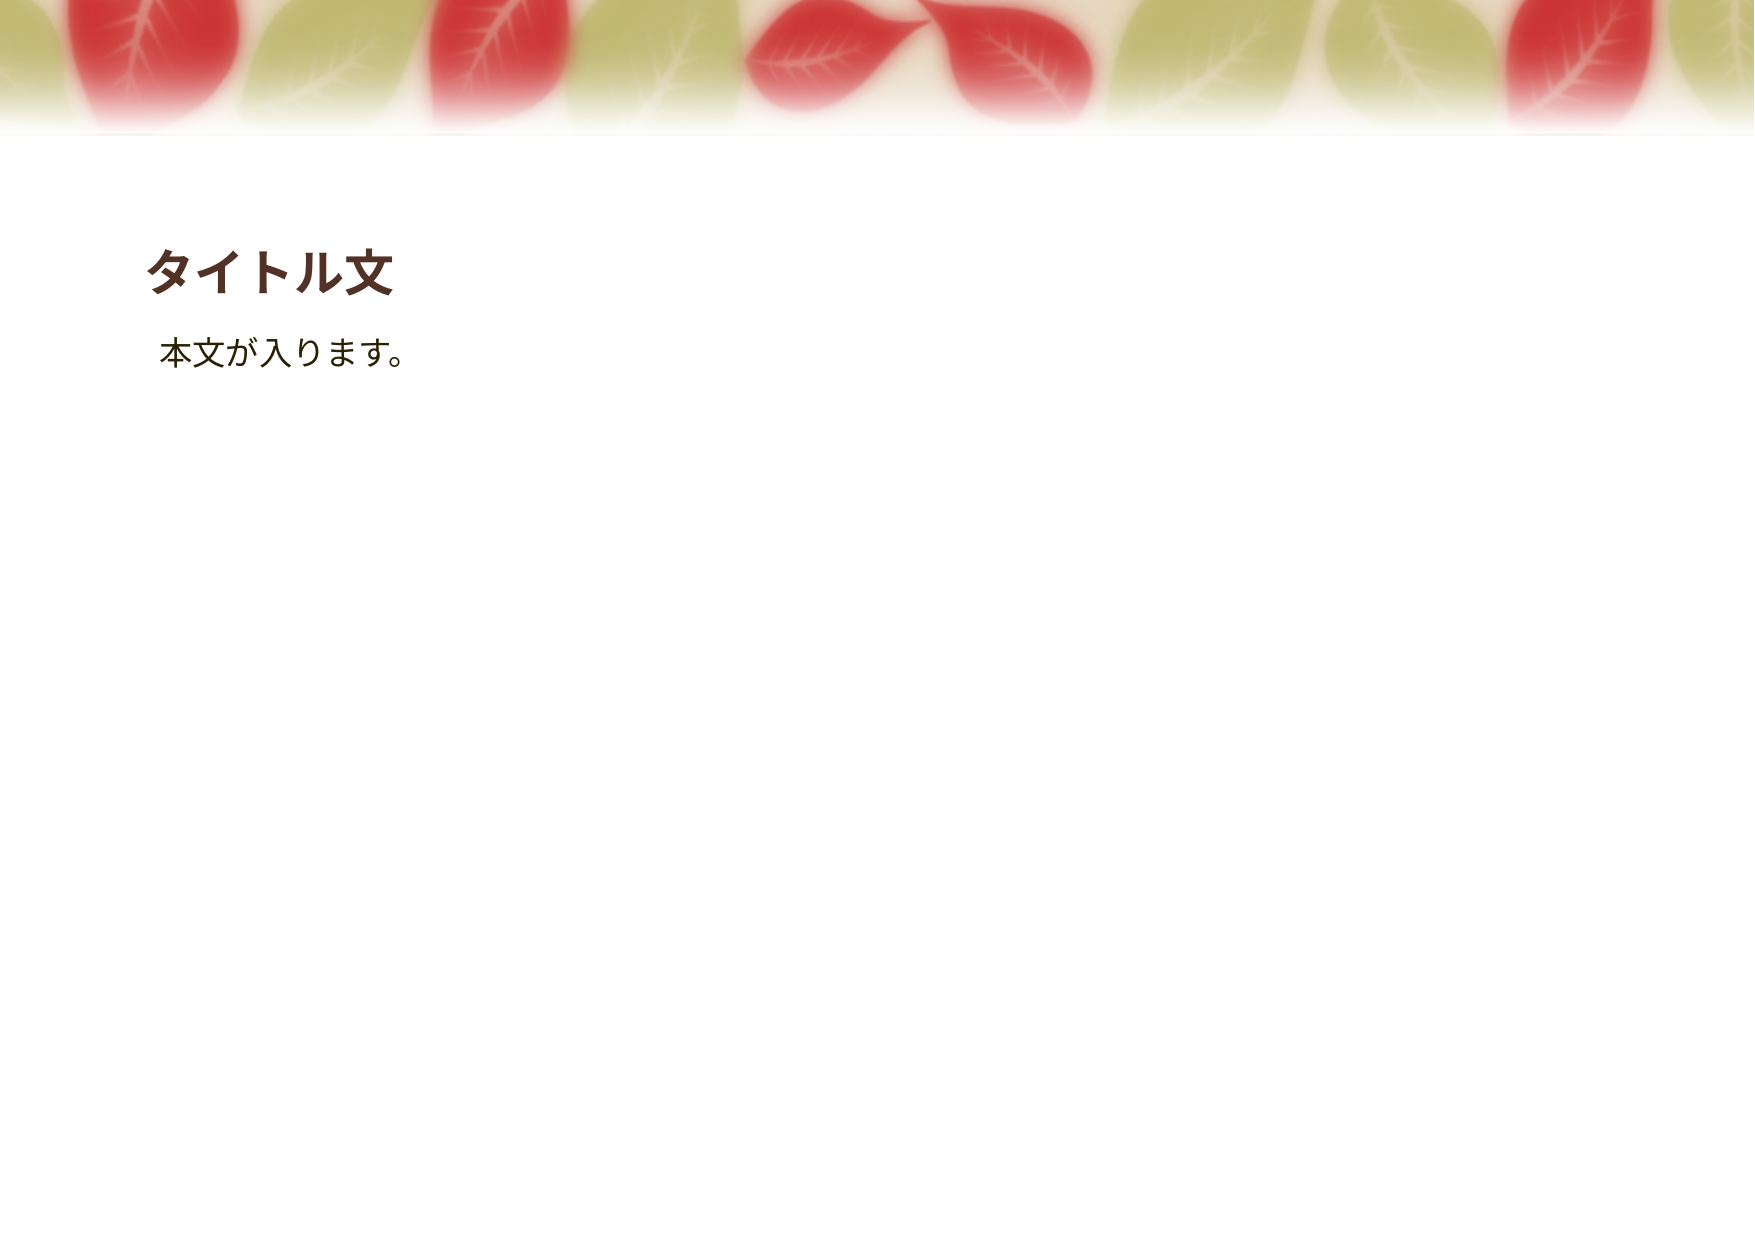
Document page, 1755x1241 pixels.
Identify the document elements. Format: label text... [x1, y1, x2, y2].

list 本文が入ります。 [144, 324, 1610, 1105]
title タイトル文 [144, 227, 1610, 302]
picture [0, 0, 1754, 136]
